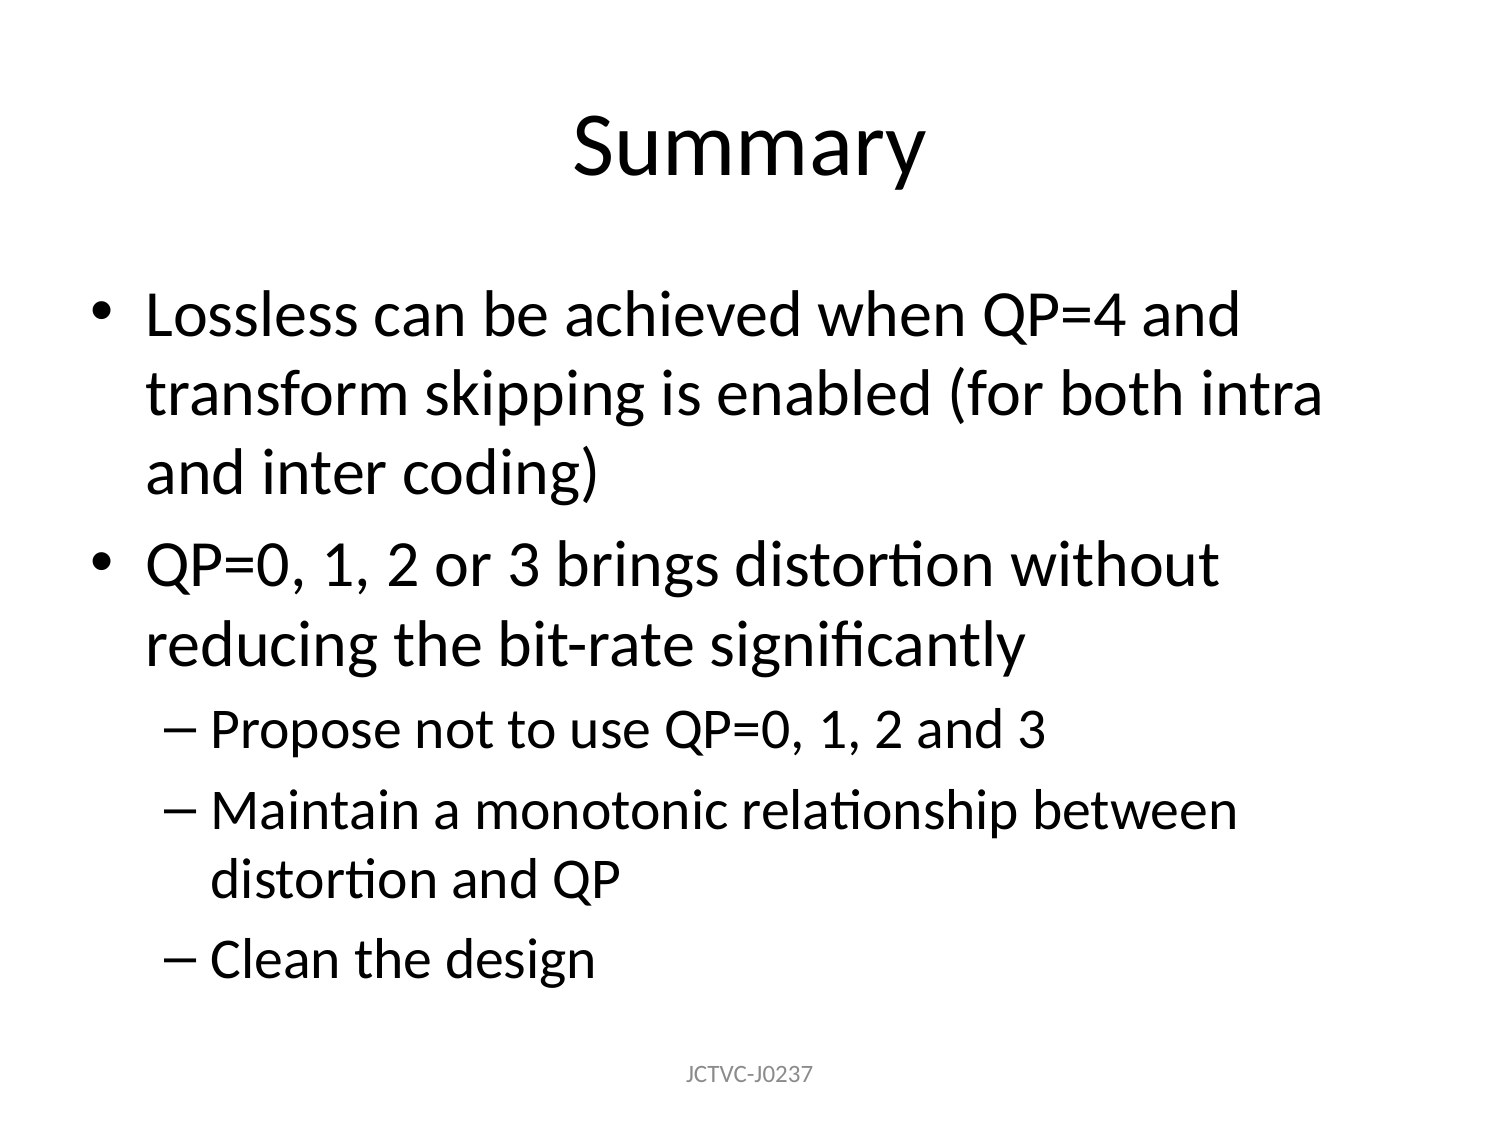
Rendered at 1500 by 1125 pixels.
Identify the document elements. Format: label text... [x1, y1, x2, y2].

footer JCTVC-J0237 [512, 1042, 988, 1103]
title Summary [75, 45, 1425, 233]
list Lossless can be achieved when QP=4 and transform skipping is enabled (for both intra and inter coding) QP=0, 1, 2 or 3 brings distortion without reducing the bit-rate significantly Propose not to use QP=0, 1, 2 and 3 Maintain a monotonic relationship between distortion and QP Clean the design [75, 262, 1425, 1005]
